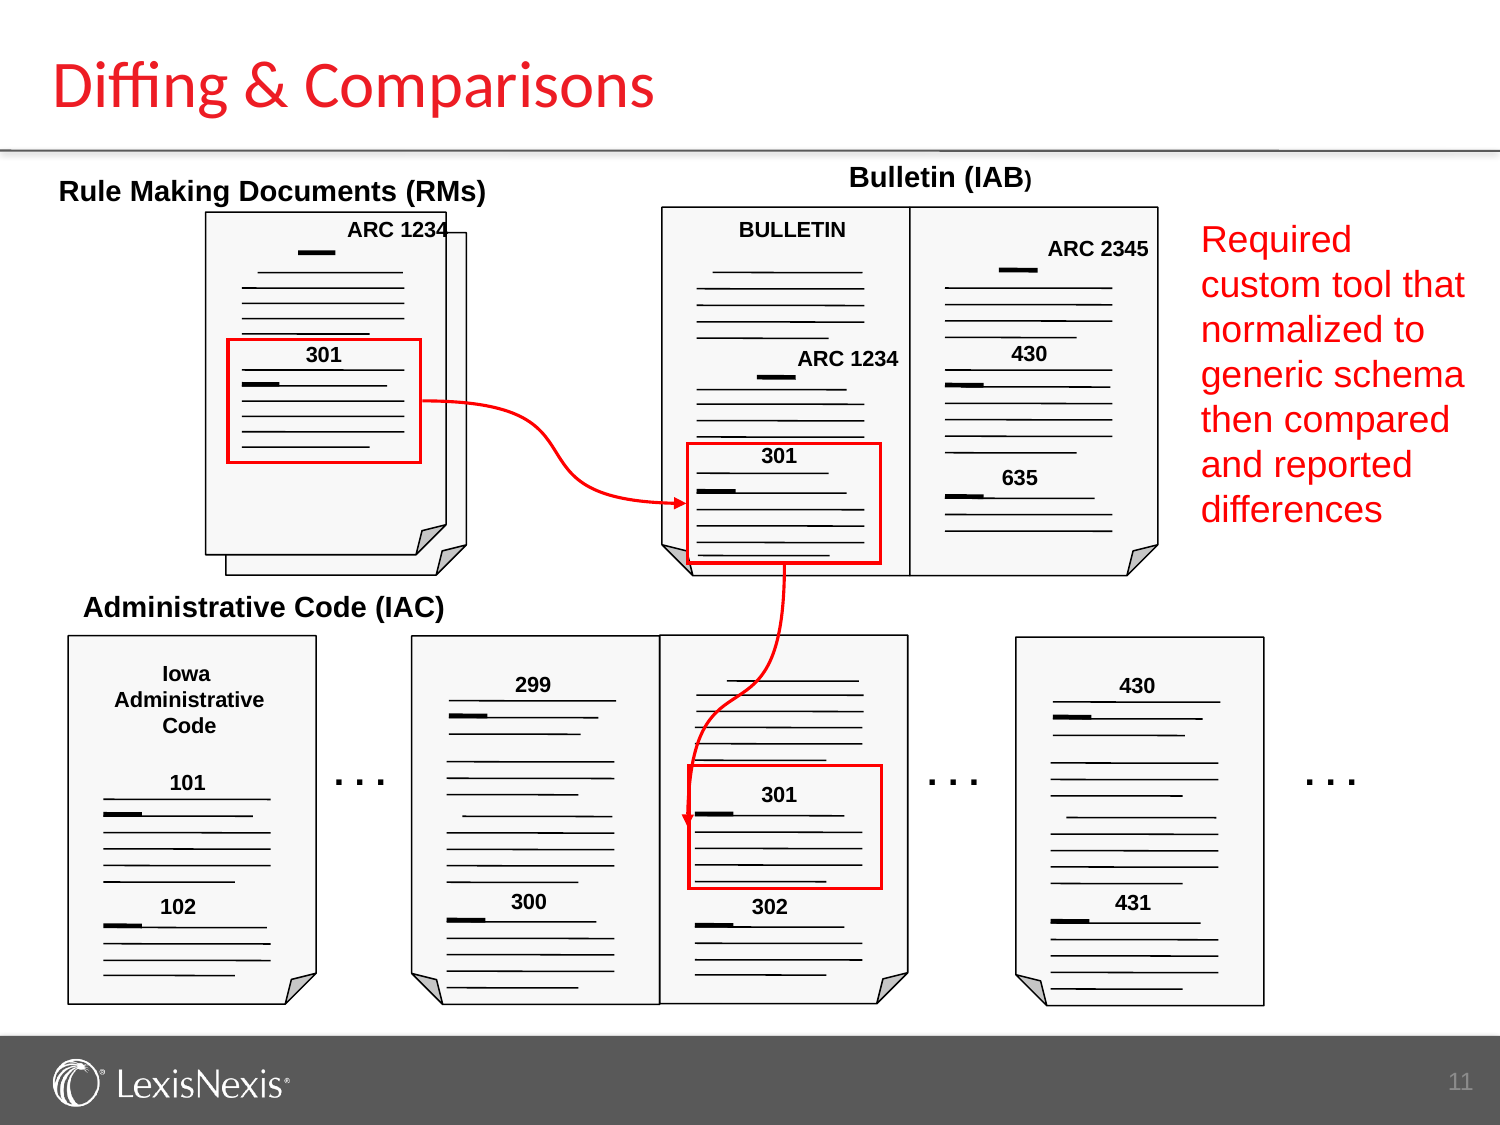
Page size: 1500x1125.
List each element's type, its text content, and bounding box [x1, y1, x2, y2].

title Diffing & Comparisons [37, 37, 1463, 138]
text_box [42, 150, 1383, 1006]
picture [50, 1056, 292, 1109]
text_box Required custom tool that normalized to generic schema then compared and reported differences [1386, 207, 1500, 538]
